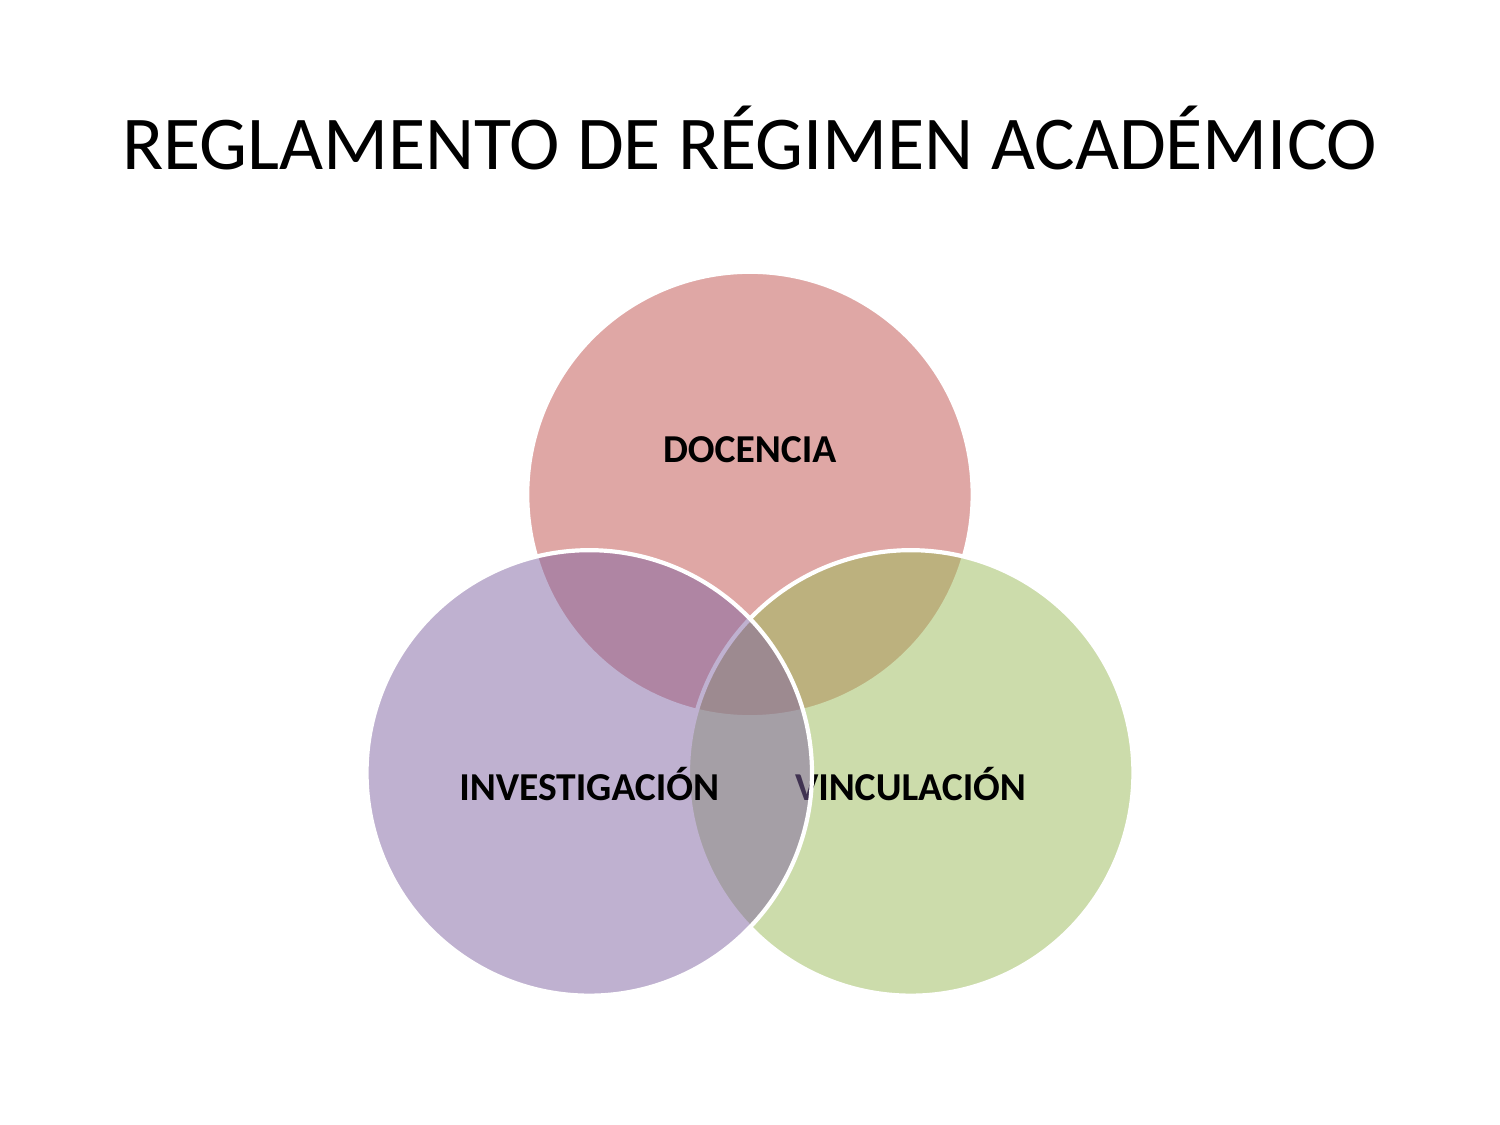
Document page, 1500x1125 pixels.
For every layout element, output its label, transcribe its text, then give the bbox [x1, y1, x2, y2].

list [74, 262, 1426, 1006]
title REGLAMENTO DE RÉGIMEN ACADÉMICO [75, 45, 1425, 233]
